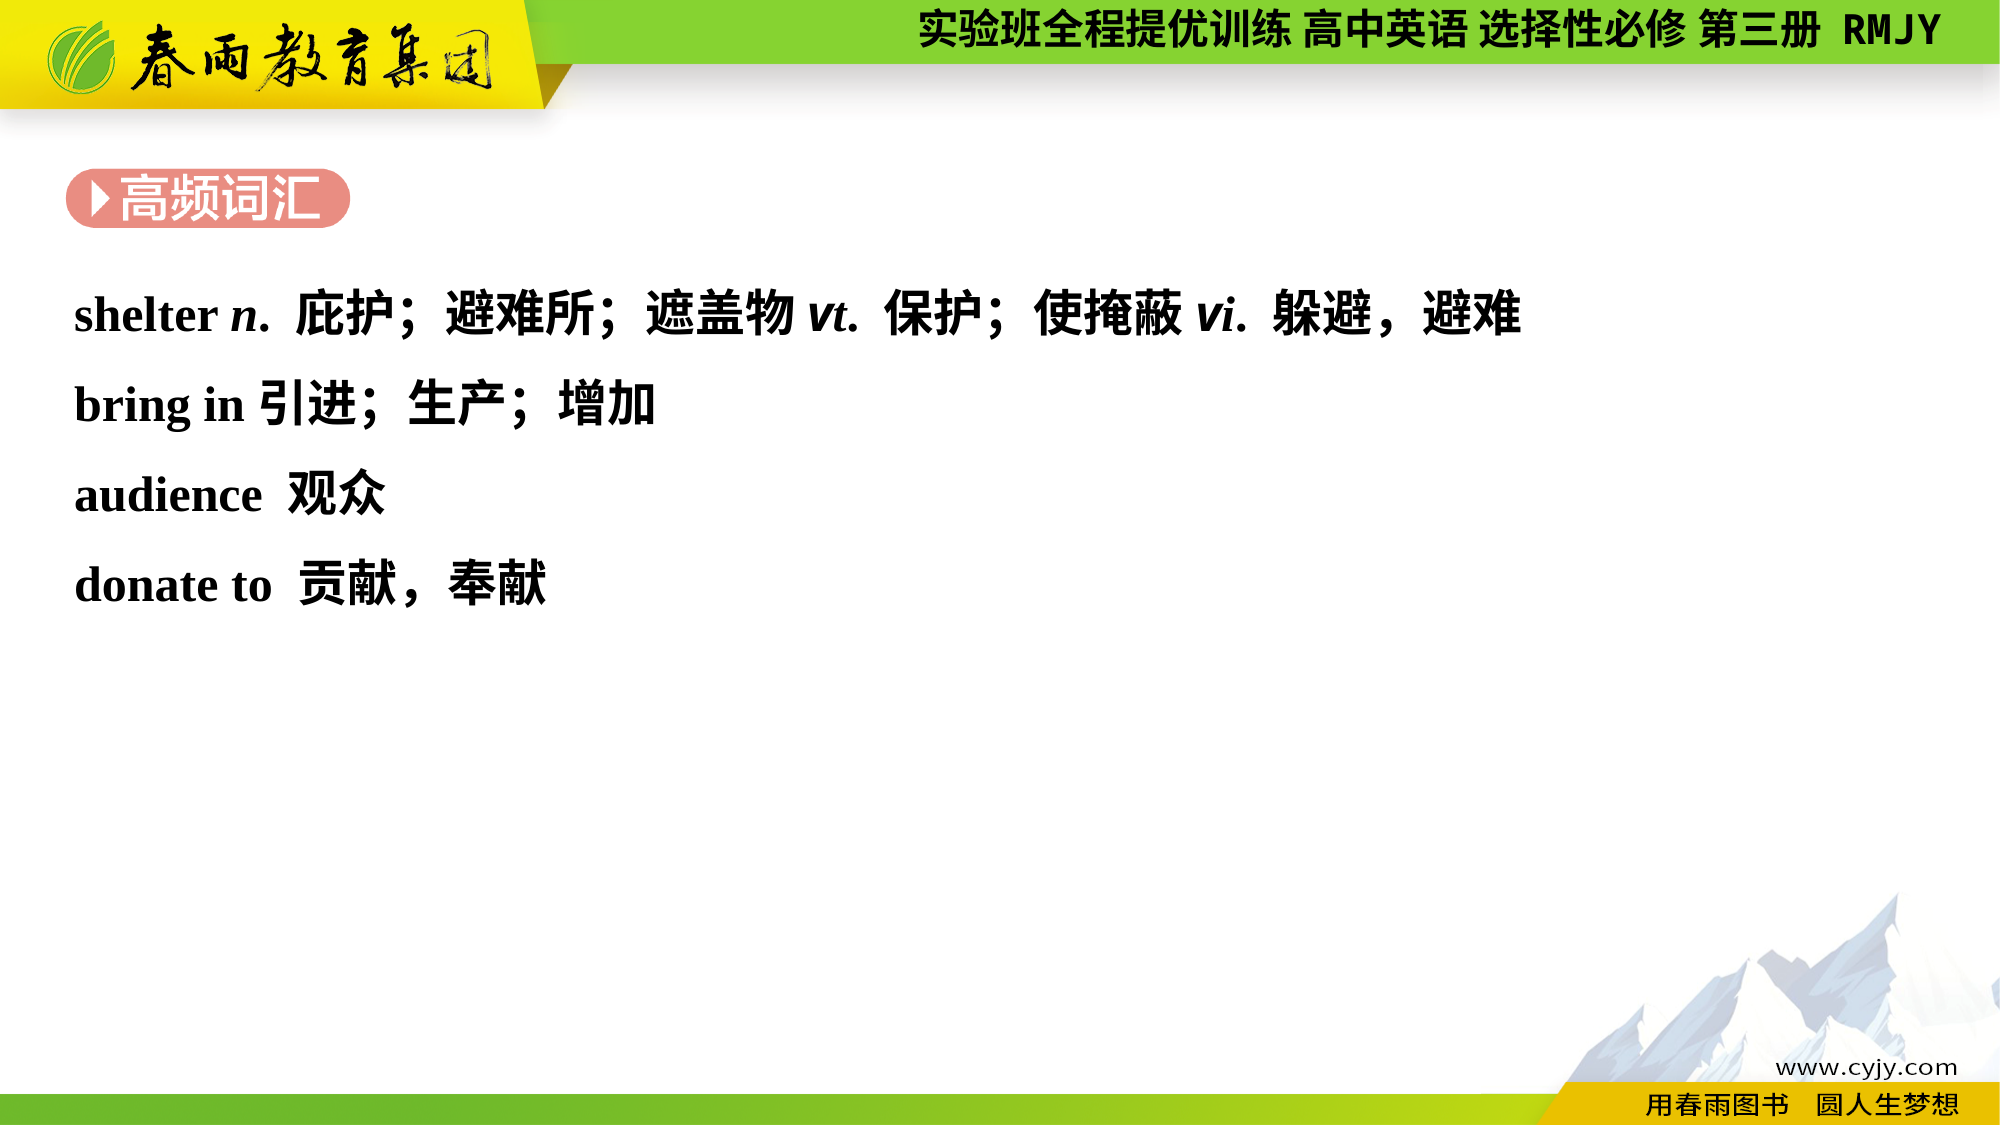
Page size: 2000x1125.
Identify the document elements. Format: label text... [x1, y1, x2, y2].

list shelter n. 庇护；避难所；遮盖物vt. 保护；使掩蔽vi. 躲避，避难 bring in引进；生产；增加 audience 观众 donate to 贡献，奉献 [59, 243, 1944, 611]
picture [0, 0, 2000, 1125]
